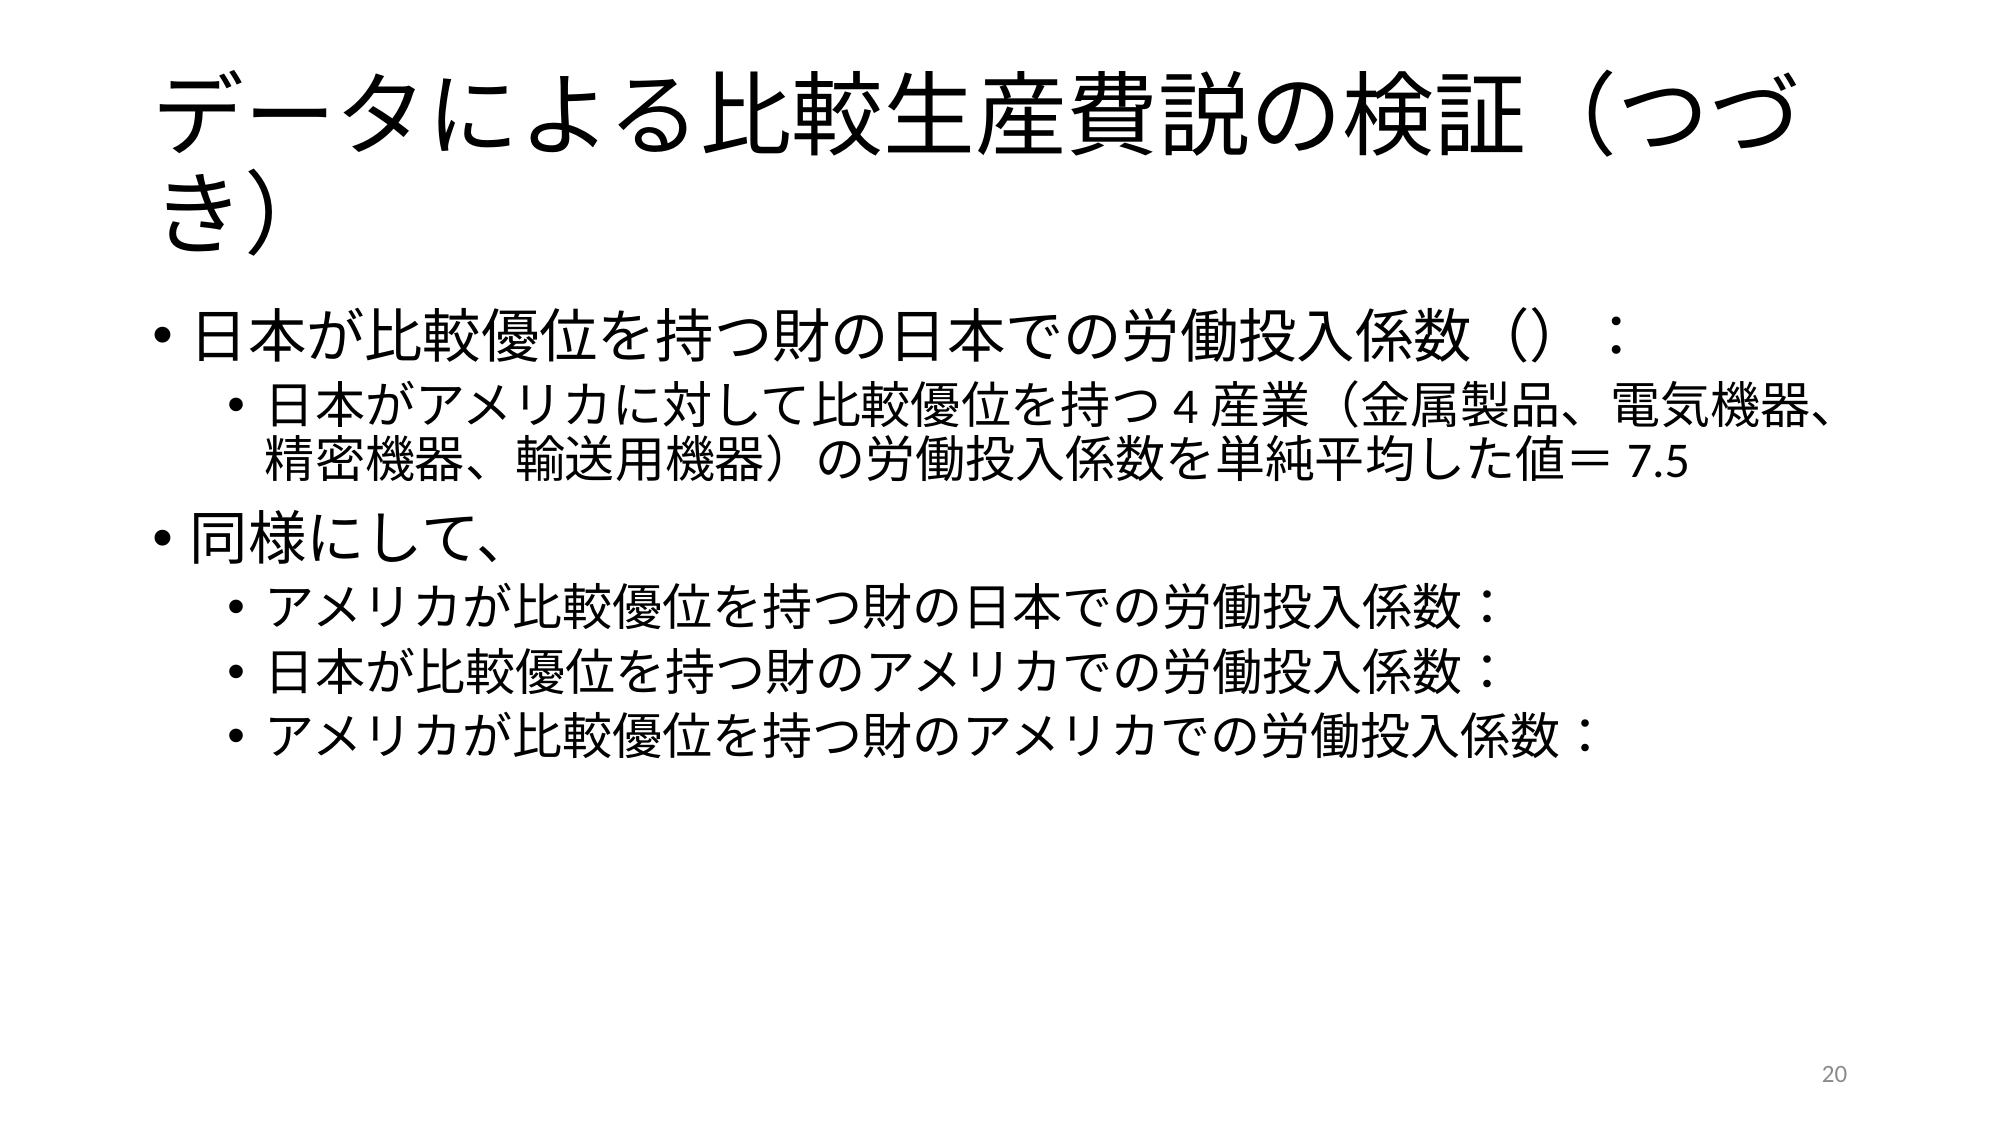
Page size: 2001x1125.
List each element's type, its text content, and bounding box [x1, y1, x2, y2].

slide_number 20 [1412, 1042, 1863, 1103]
title データによる比較生産費説の検証（つづき） [137, 59, 1863, 278]
